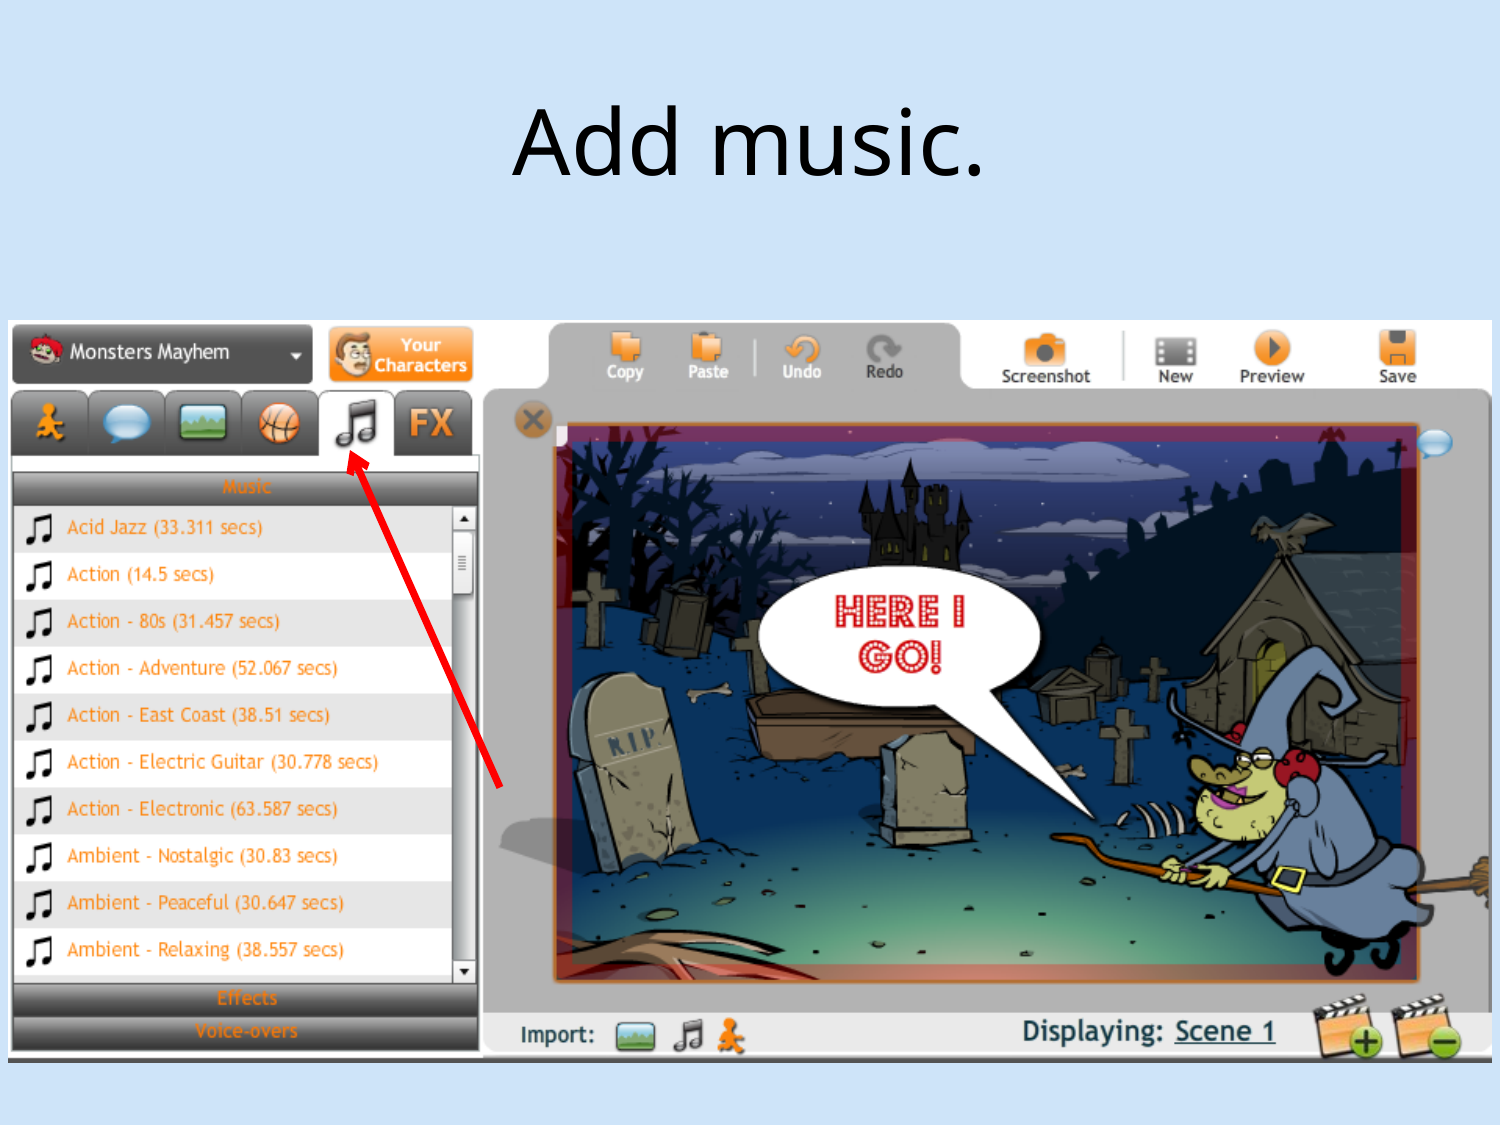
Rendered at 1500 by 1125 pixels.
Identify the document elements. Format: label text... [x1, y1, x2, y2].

title Add music. [75, 45, 1425, 233]
picture [8, 319, 1492, 1063]
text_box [255, 543, 594, 694]
